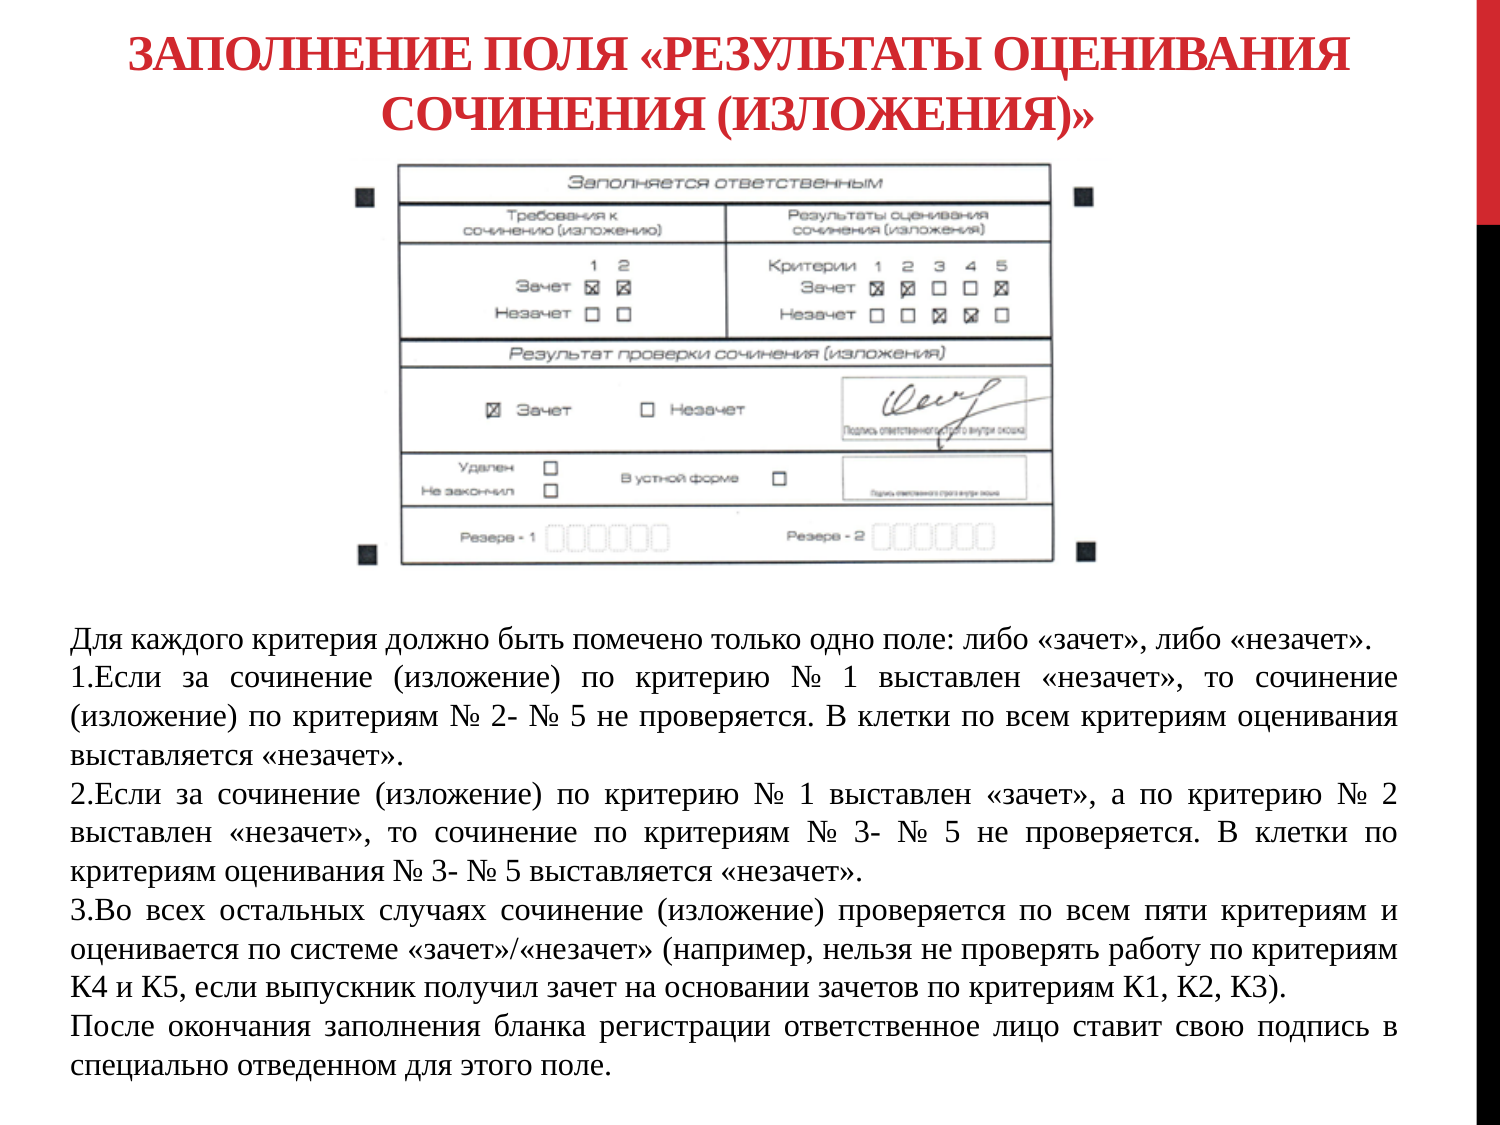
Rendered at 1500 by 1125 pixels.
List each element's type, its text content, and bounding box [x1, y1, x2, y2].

title Заполнение поля «Результаты оценивания сочинения (изложения)» [17, 54, 1459, 208]
text_box Для каждого критерия должно быть помечено только одно поле: либо «зачет», либо «незачет». 1.Если за сочинение (изложение) по критерию № 1 выставлен «незачет», то сочинение (изложение) по критериям № 2- № 5 не проверяется. В клетки по всем критериям оценивания выставляется «незачет». 2.Если за сочинение (изложение) по критерию № 1 выставлен «зачет», а по критерию № 2 выставлен «незачет», то сочинение по критериям № 3- № 5 не проверяется. В клетки по критериям оценивания № 3- № 5 выставляется «незачет». 3.Во всех остальных случаях сочинение (изложение) проверяется по всем пяти критериям и оценивается по системе «зачет»/«незачет» (например, нельзя не проверять работу по критериям К4 и К5, если выпускник получил зачет на основании зачетов по критериям К1, К2, К3). После окончания заполнения бланка регистрации ответственное лицо ставит свою подпись в специально отведенном для этого поле. [55, 609, 1414, 1125]
picture [349, 148, 1112, 599]
